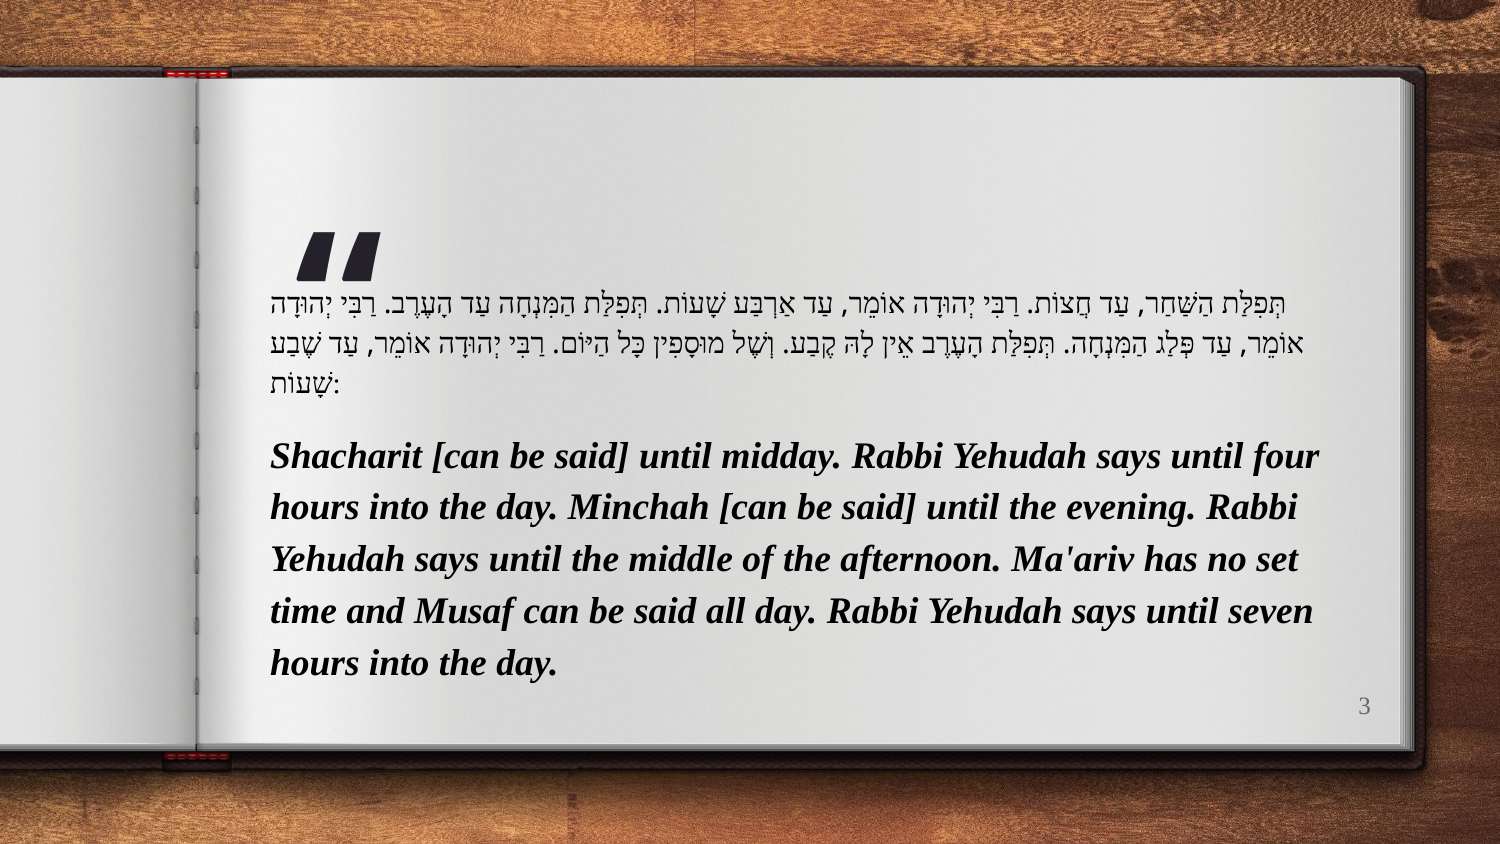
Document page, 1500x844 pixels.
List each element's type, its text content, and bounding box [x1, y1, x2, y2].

picture [0, 0, 1500, 844]
list תְּפִלַּת הַשַּׁחַר, עַד חֲצוֹת. רַבִּי יְהוּדָה אוֹמֵר, עַד אַרְבַּע שָׁעוֹת. תְּפִלַּת הַמִּנְחָה עַד הָעֶרֶב. רַבִּי יְהוּדָה אוֹמֵר, עַד פְּלַג הַמִּנְחָה. תְּפִלַּת הָעֶרֶב אֵין לָהּ קֶבַע. וְשֶׁל מוּסָפִין כָּל הַיּוֹם. רַבִּי יְהוּדָה אוֹמֵר, עַד שֶׁבַע שָׁעוֹת: Shacharit [can be said] until midday. Rabbi Yehudah says until four hours into the day. Minchah [can be said] until the evening. Rabbi Yehudah says until the middle of the afternoon. Ma'ariv has no set time and Musaf can be said all day. Rabbi Yehudah says until seven hours into the day. [255, 263, 1341, 763]
slide_number ‹#› [1341, 672, 1386, 737]
